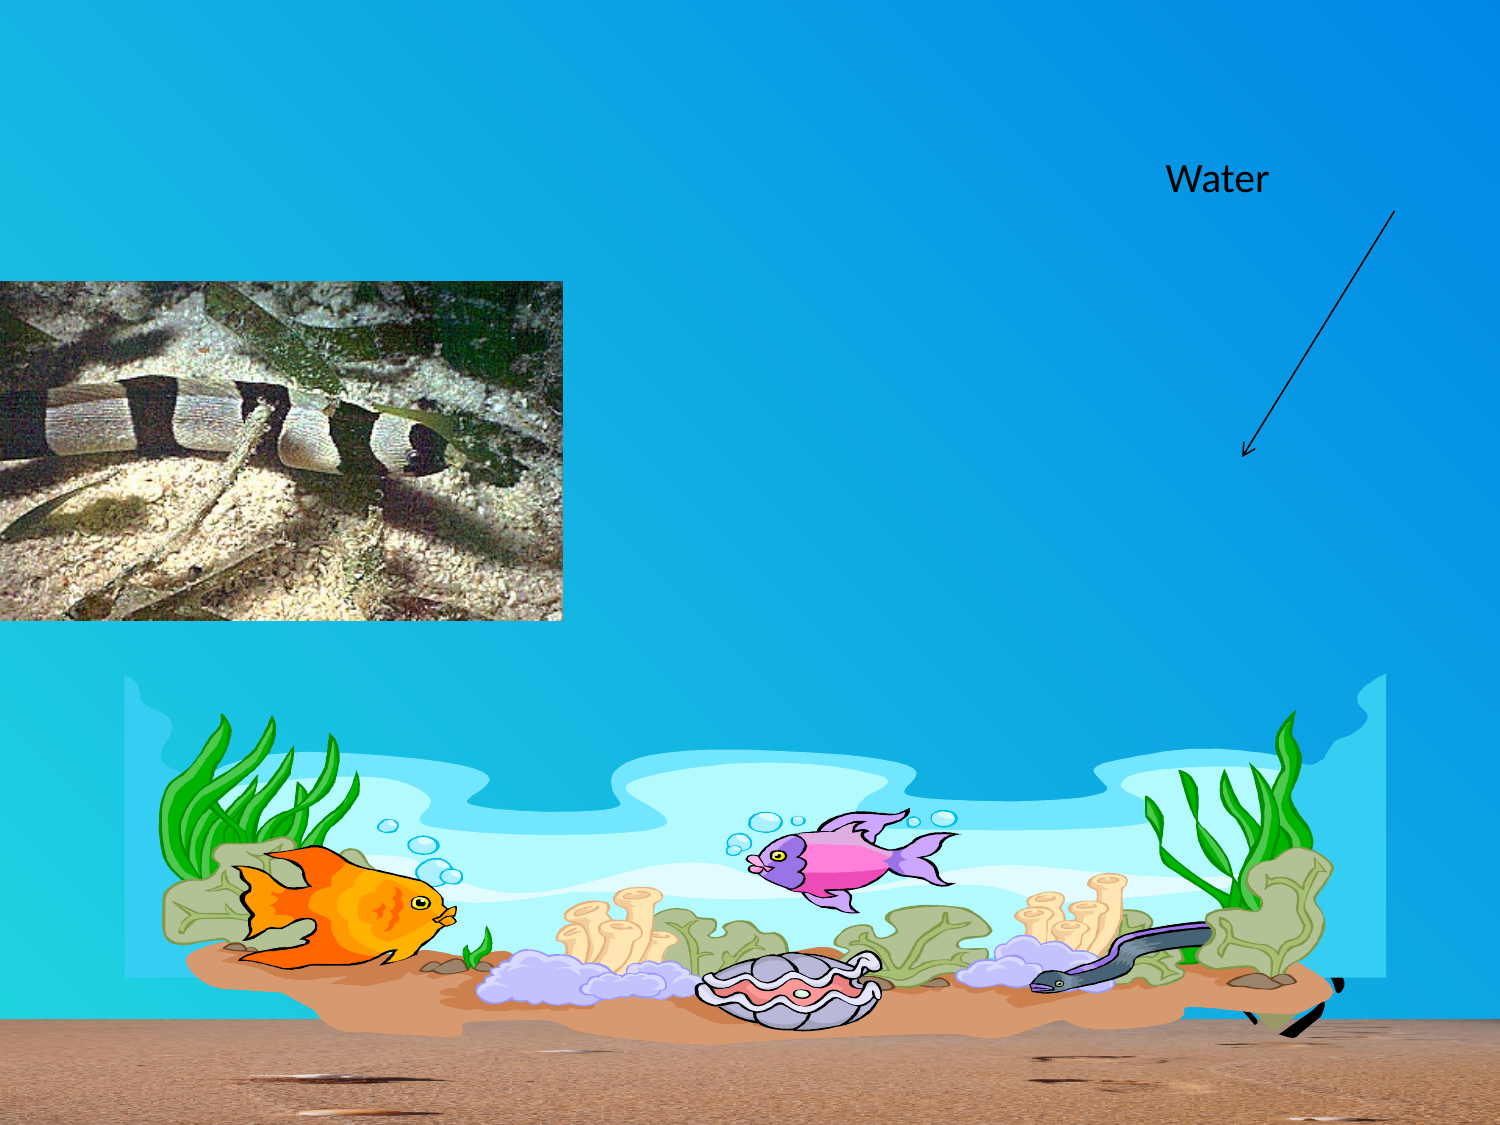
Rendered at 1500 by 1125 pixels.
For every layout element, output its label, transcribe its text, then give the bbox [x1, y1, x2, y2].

title Water [773, 58, 1500, 293]
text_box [1195, 257, 1442, 411]
picture [0, 0, 1500, 1125]
